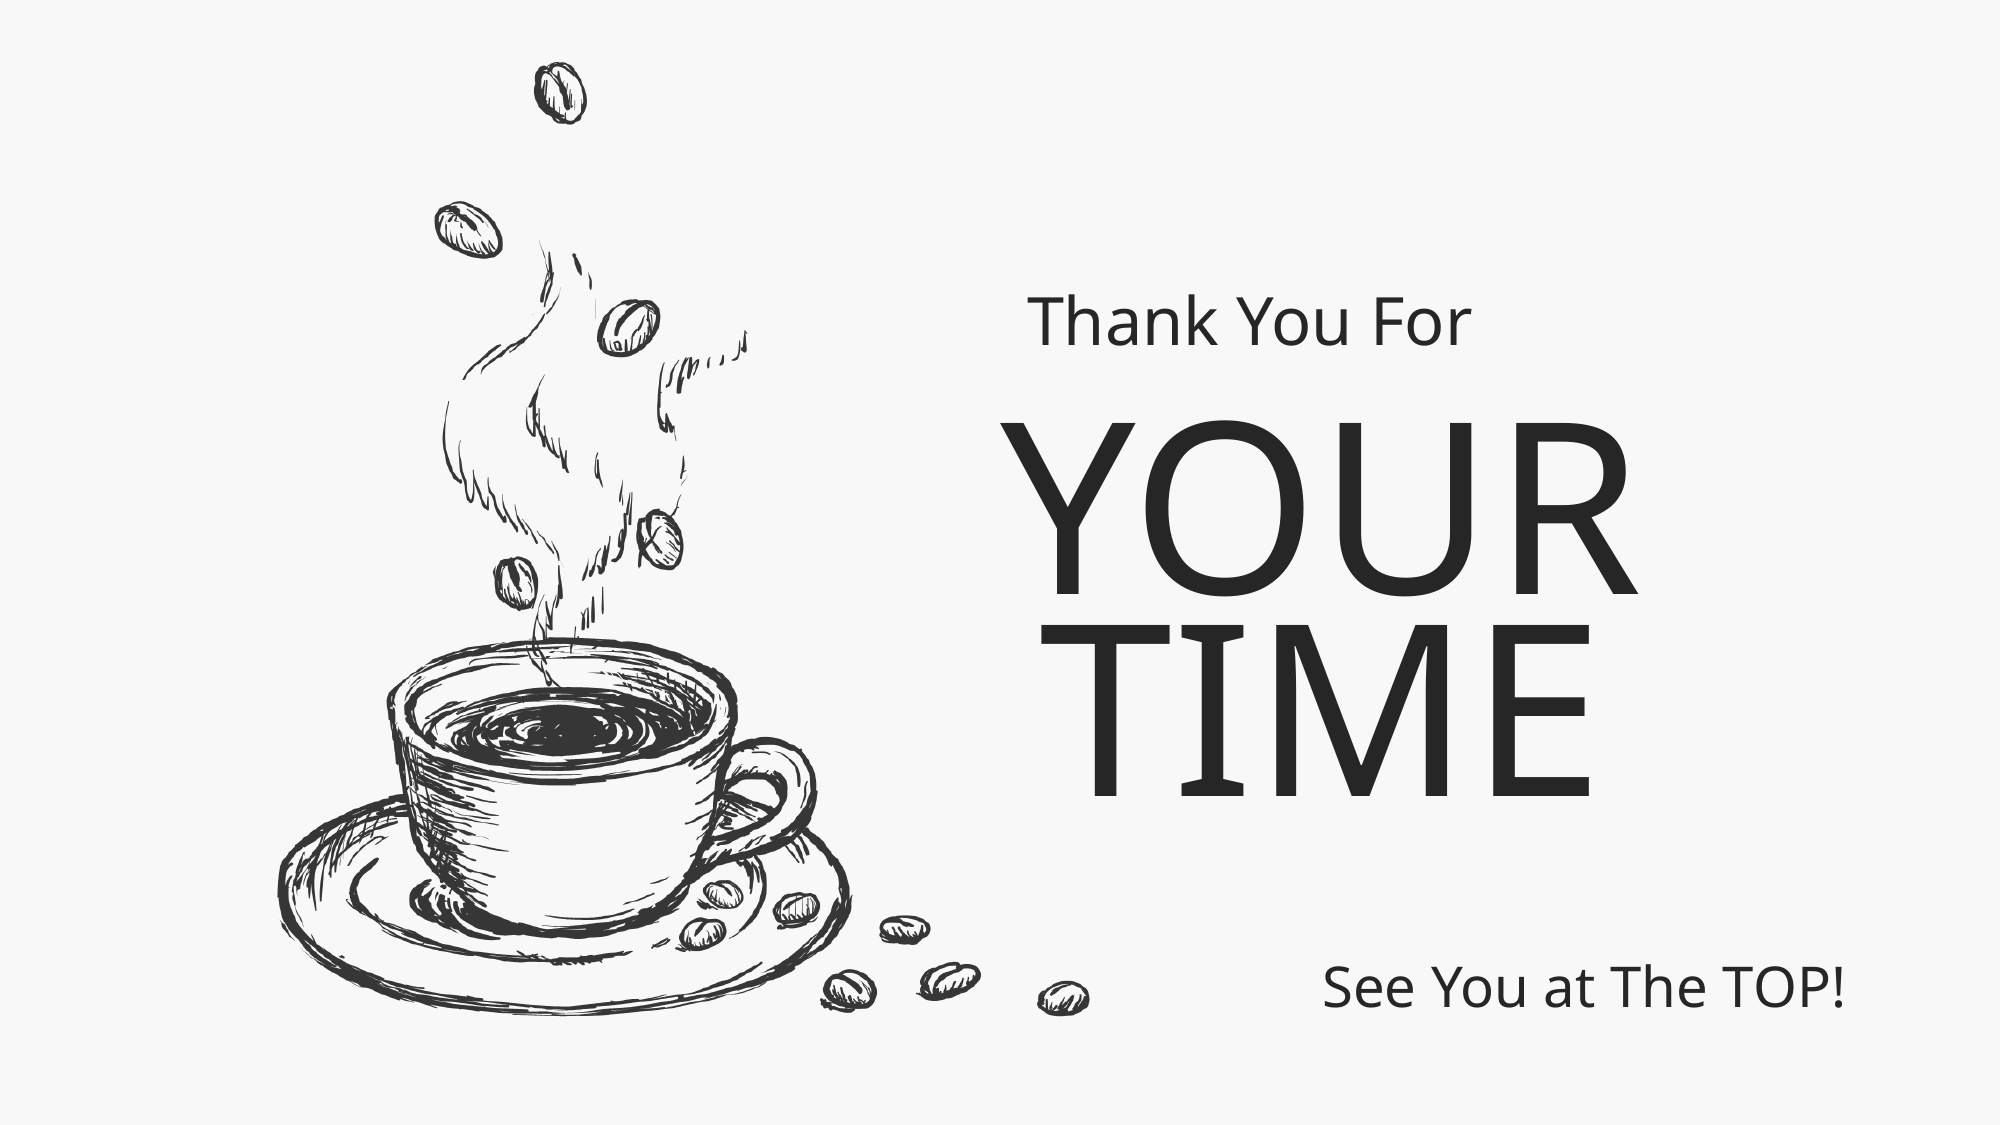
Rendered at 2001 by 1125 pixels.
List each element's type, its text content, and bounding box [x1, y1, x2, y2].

text_box Thank You For [1160, 269, 1661, 370]
text_box See You at The TOP! [1200, 941, 1968, 1030]
picture [181, 36, 1160, 1073]
text_box YOUR TIME [1160, 424, 1741, 847]
